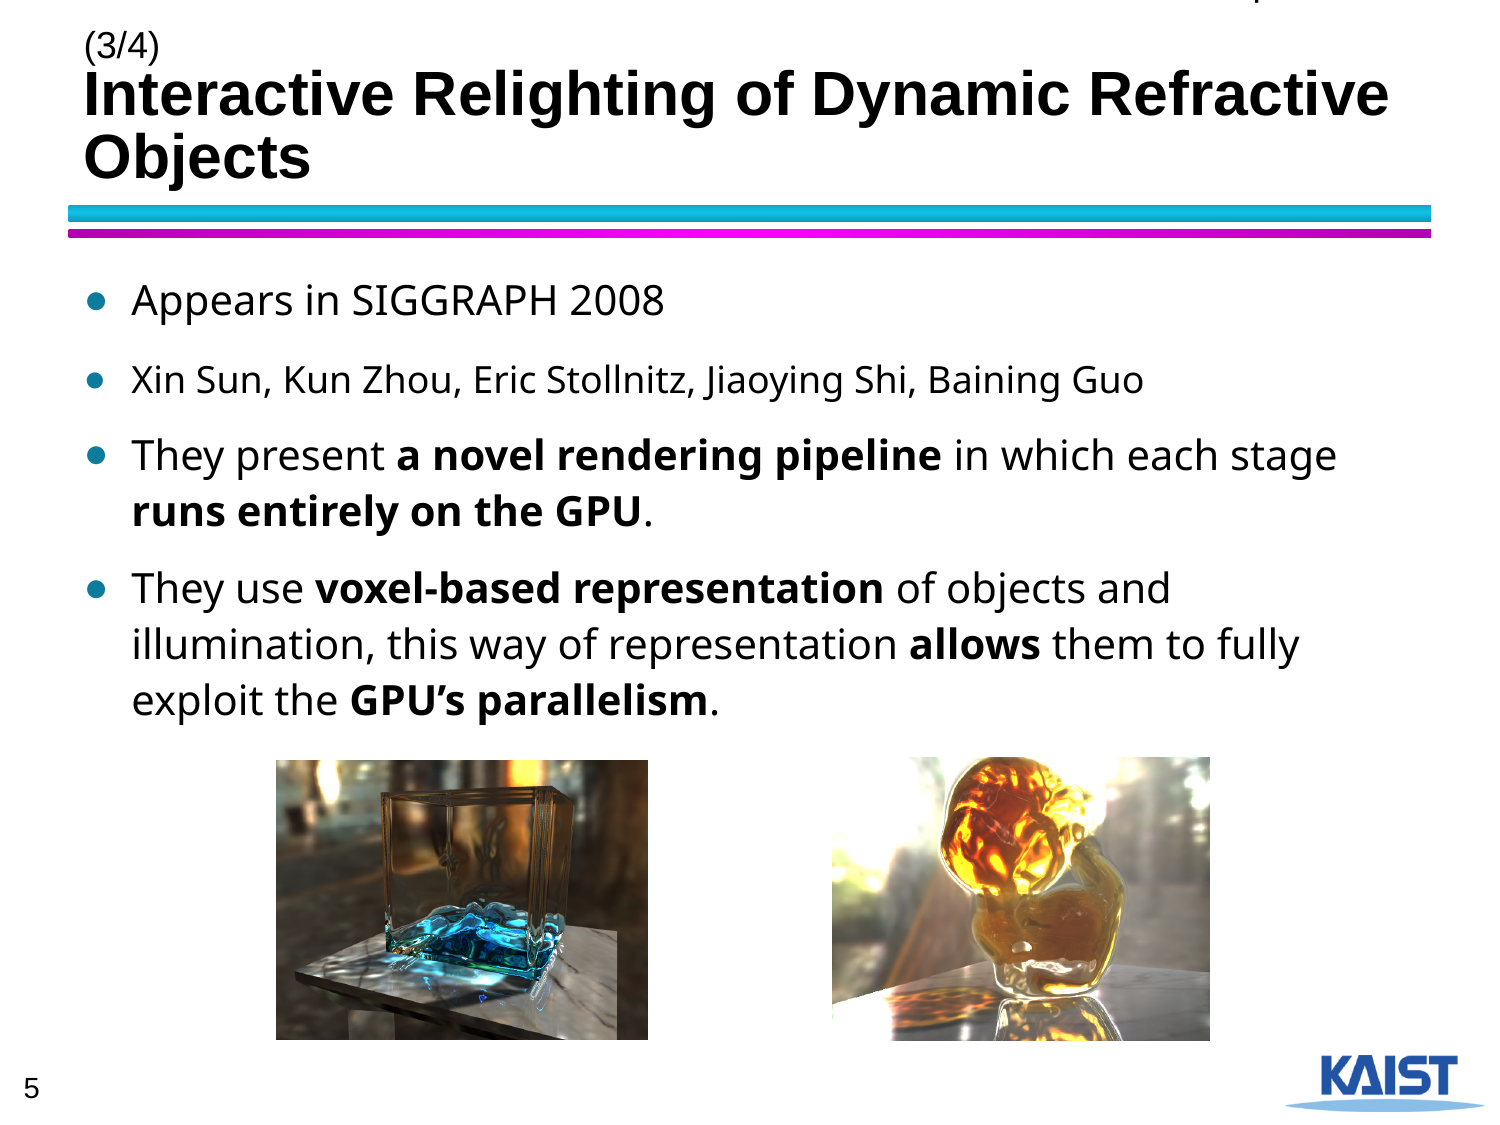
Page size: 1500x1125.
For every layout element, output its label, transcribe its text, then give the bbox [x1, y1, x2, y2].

list Appears in SIGGRAPH 2008 Xin Sun, Kun Zhou, Eric Stollnitz, Jiaoying Shi, Baining Guo They present a novel rendering pipeline in which each stage runs entirely on the GPU. They use voxel-based representation of objects and illumination, this way of representation allows them to fully exploit the GPU’s parallelism. [68, 259, 1434, 1093]
picture [275, 760, 648, 1040]
picture [831, 757, 1210, 1042]
title Papers (3/4) Interactive Relighting of Dynamic Refractive Objects [68, 48, 1428, 199]
picture [1284, 1055, 1485, 1112]
